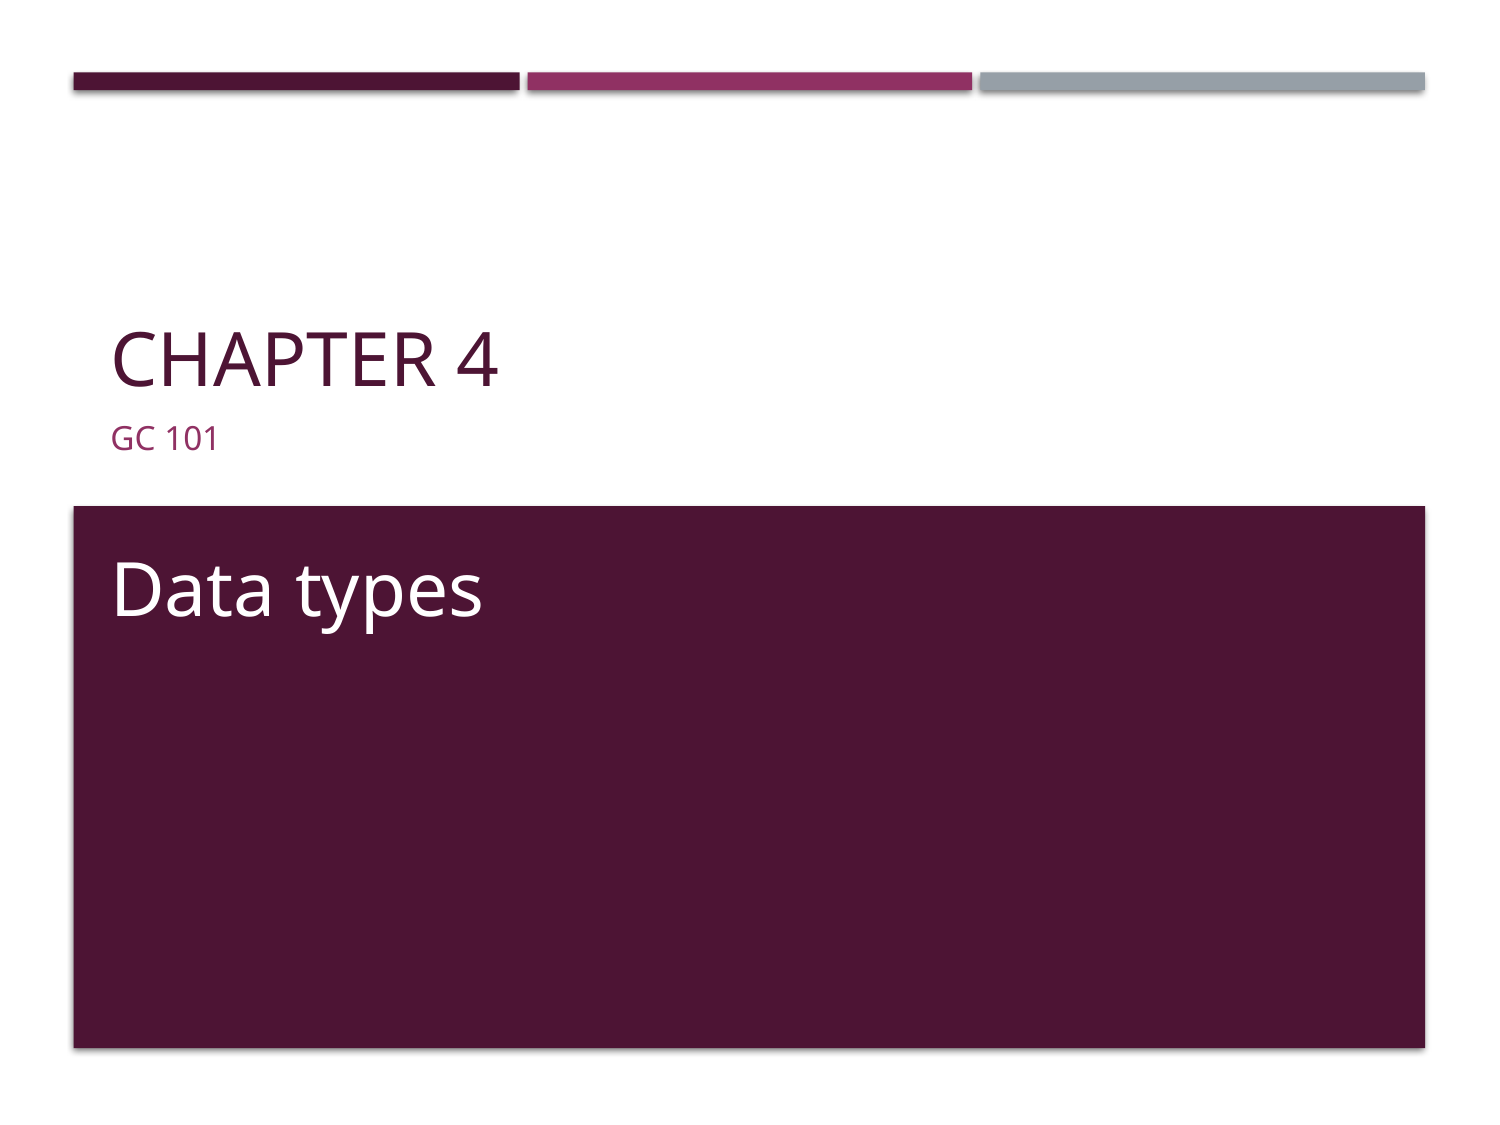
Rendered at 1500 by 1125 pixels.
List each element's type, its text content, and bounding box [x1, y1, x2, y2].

text_box Data types [95, 534, 1097, 640]
title Chapter 4 [95, 162, 1406, 409]
subtitle GC 101 [95, 409, 1406, 507]
